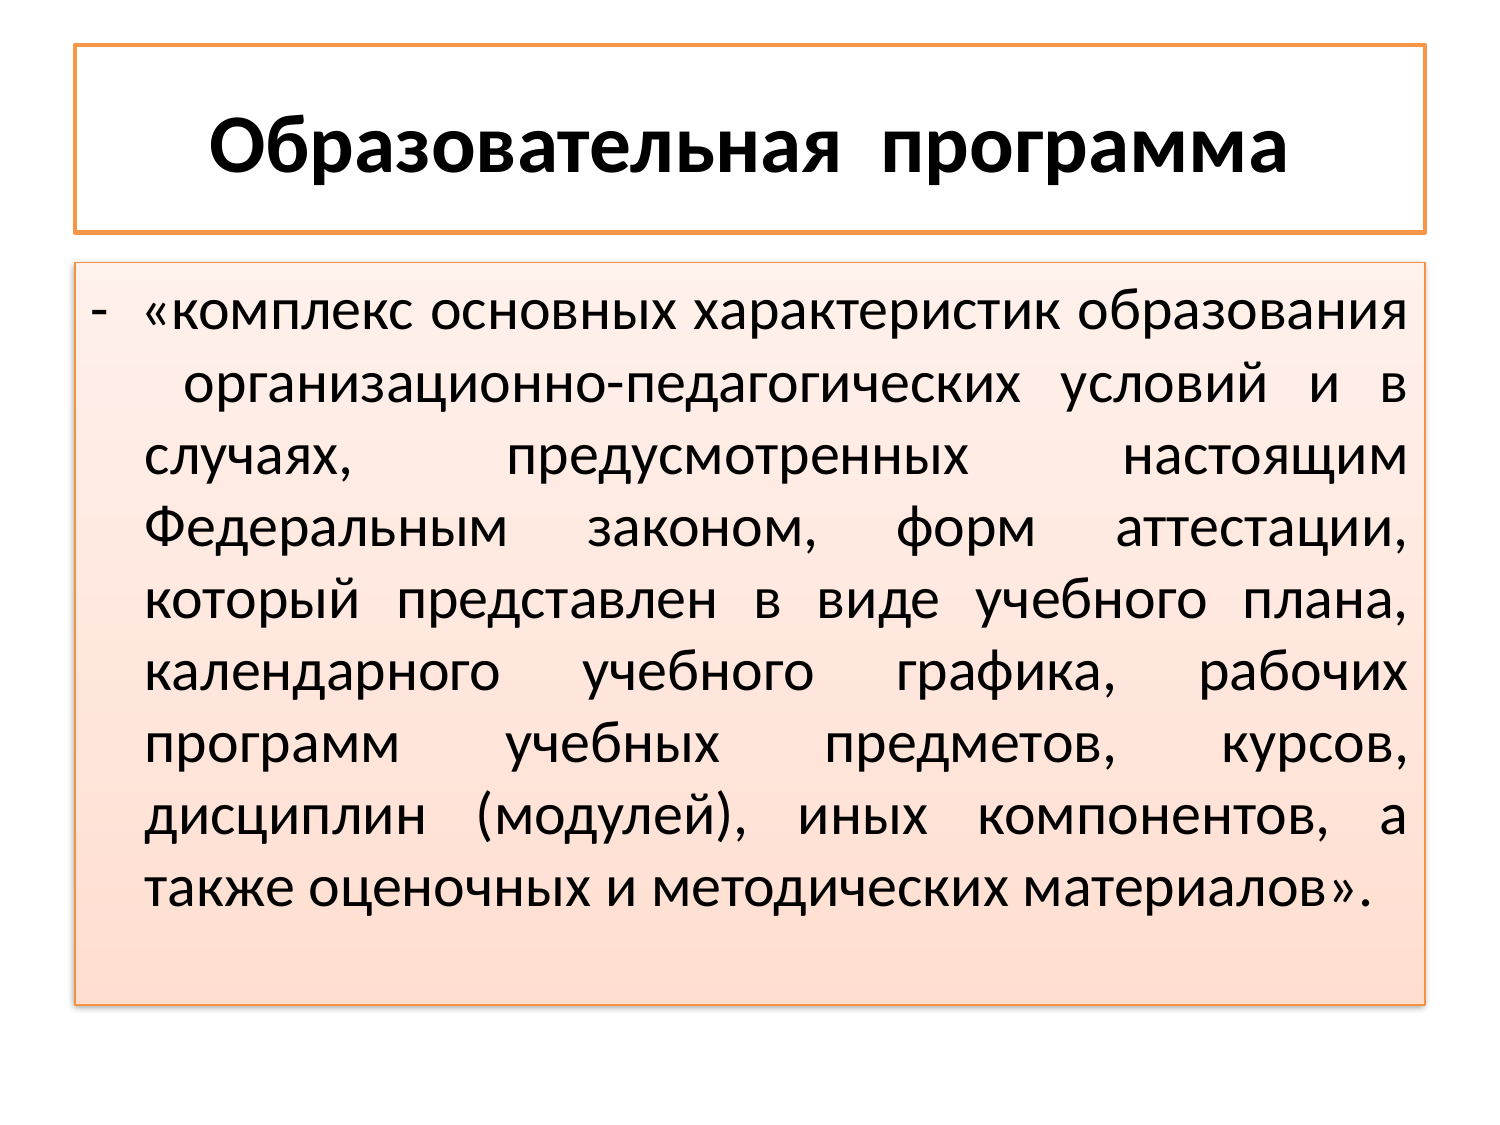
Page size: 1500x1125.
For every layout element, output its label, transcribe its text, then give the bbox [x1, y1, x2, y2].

title Образовательная программа [73, 43, 1427, 235]
list - «комплекс основных характеристик образования организационно-педагогических условий и в случаях, предусмотренных настоящим Федеральным законом, форм аттестации, который представлен в виде учебного плана, календарного учебного графика, рабочих программ учебных предметов, курсов, дисциплин (модулей), иных компонентов, а также оценочных и методических материалов». [74, 262, 1426, 1006]
